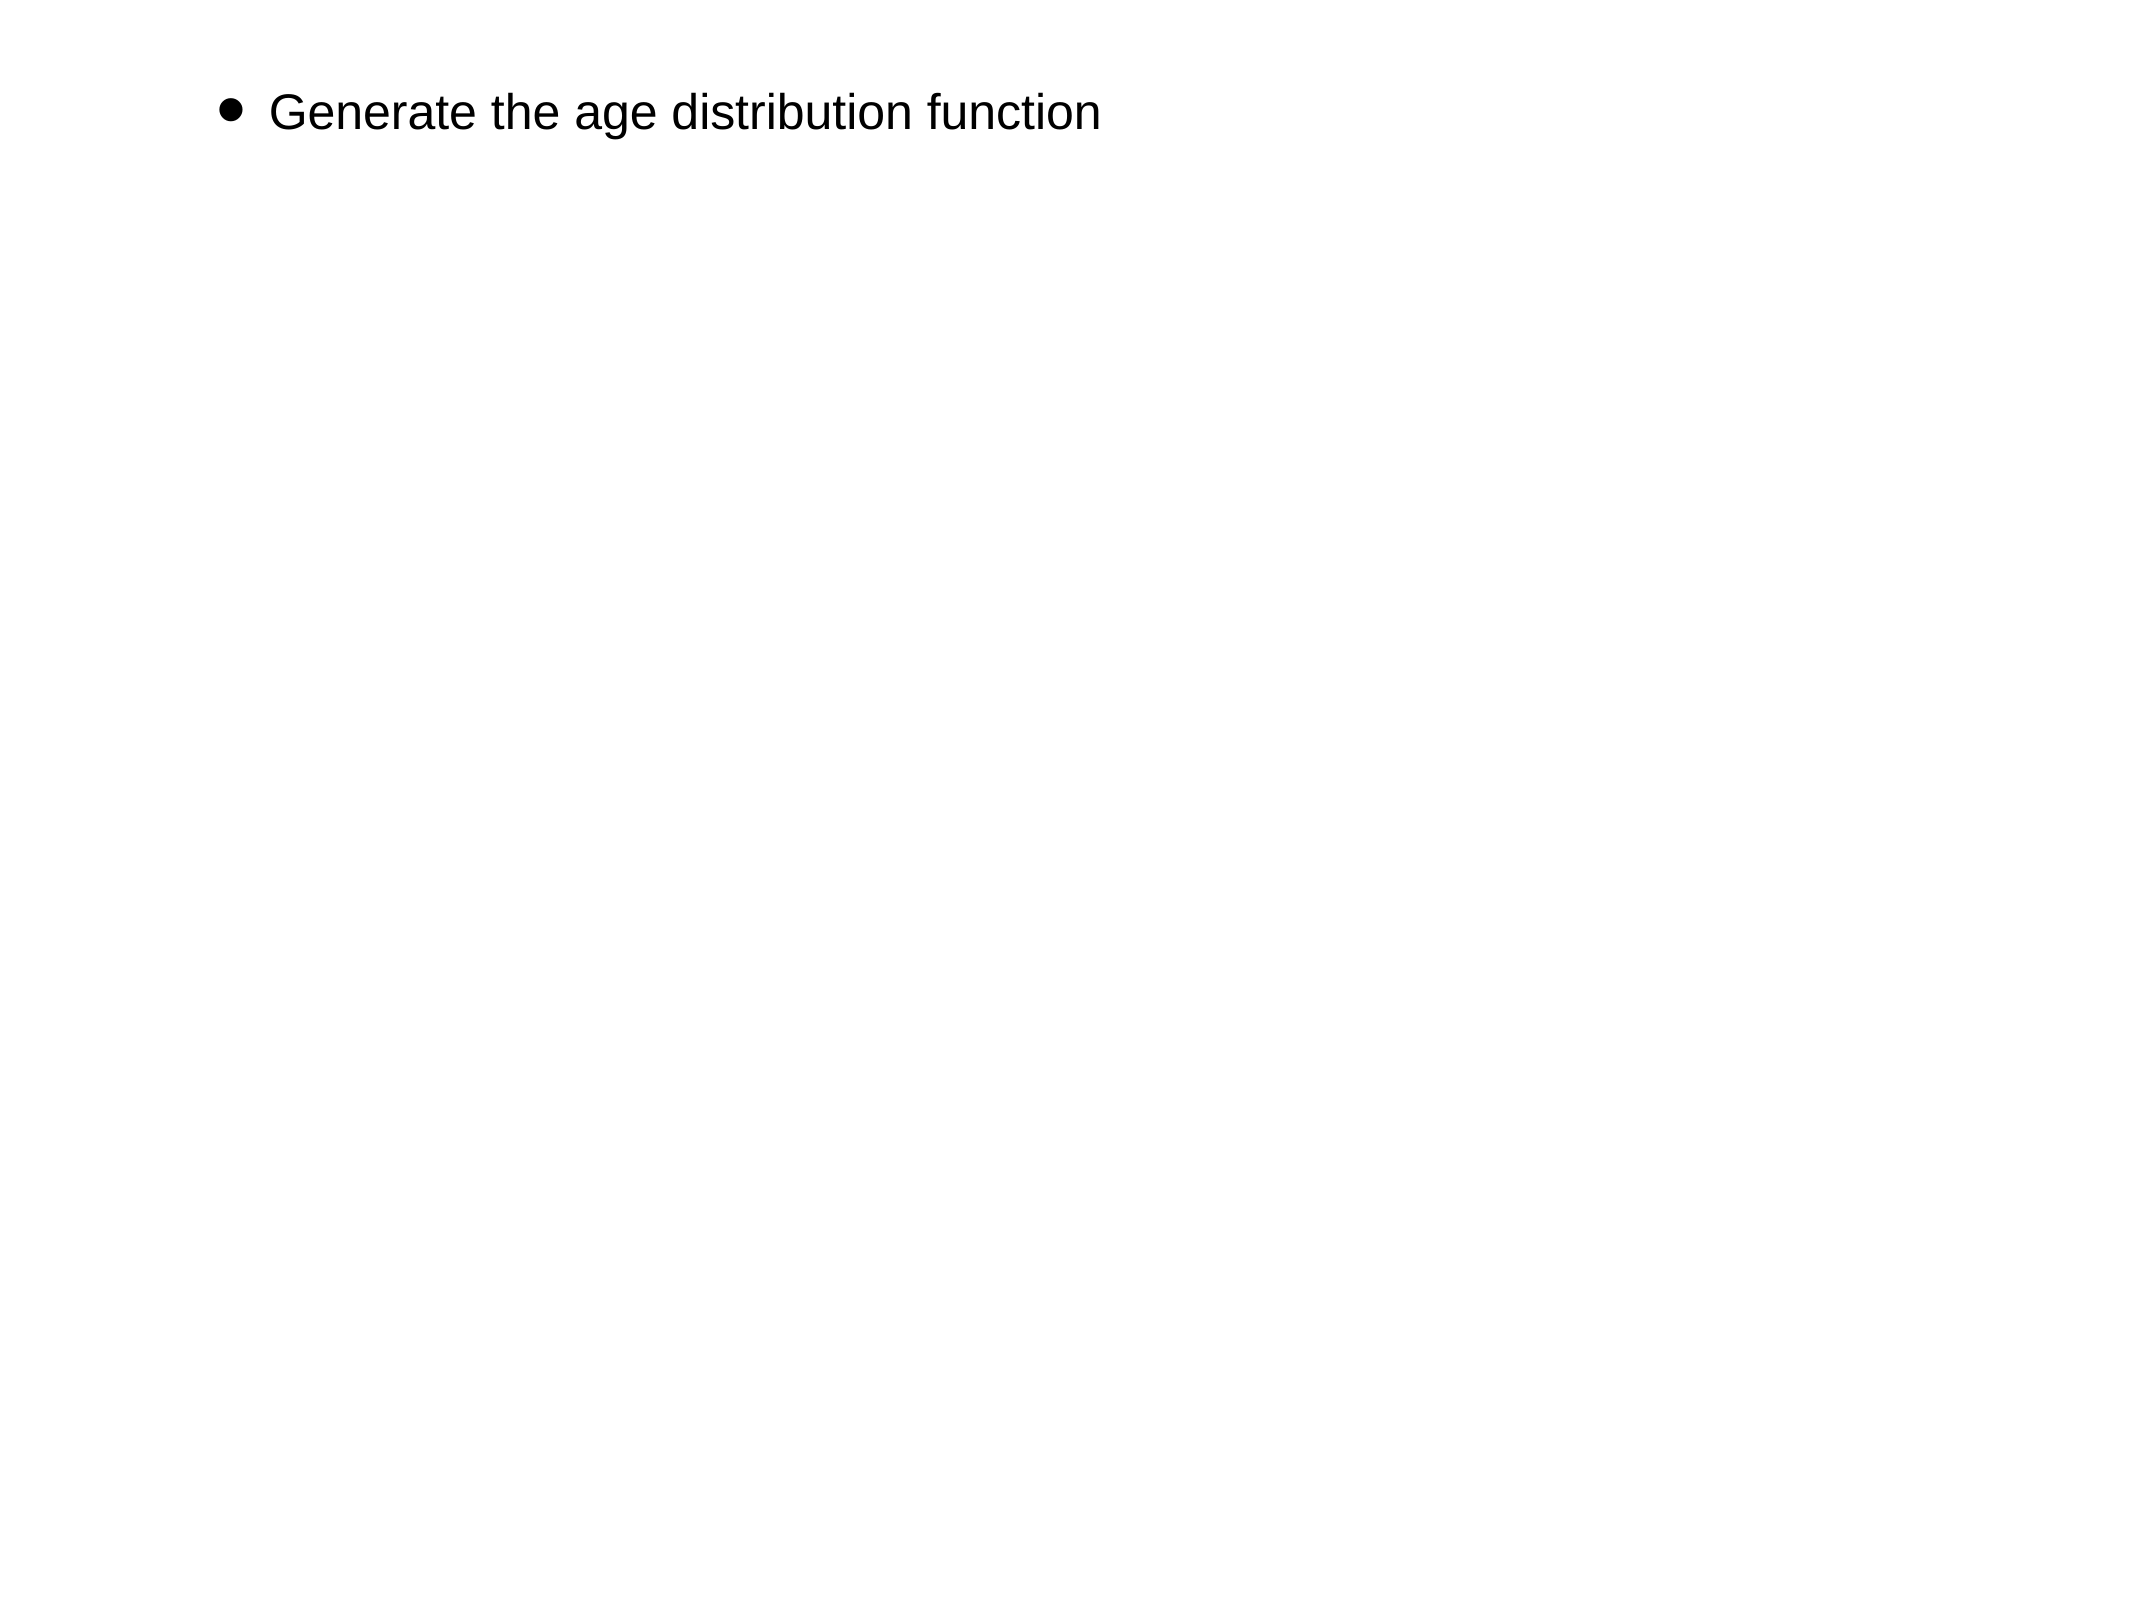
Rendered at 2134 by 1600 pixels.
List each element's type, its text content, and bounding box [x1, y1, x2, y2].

list Generate the age distribution function [208, 70, 1925, 1478]
